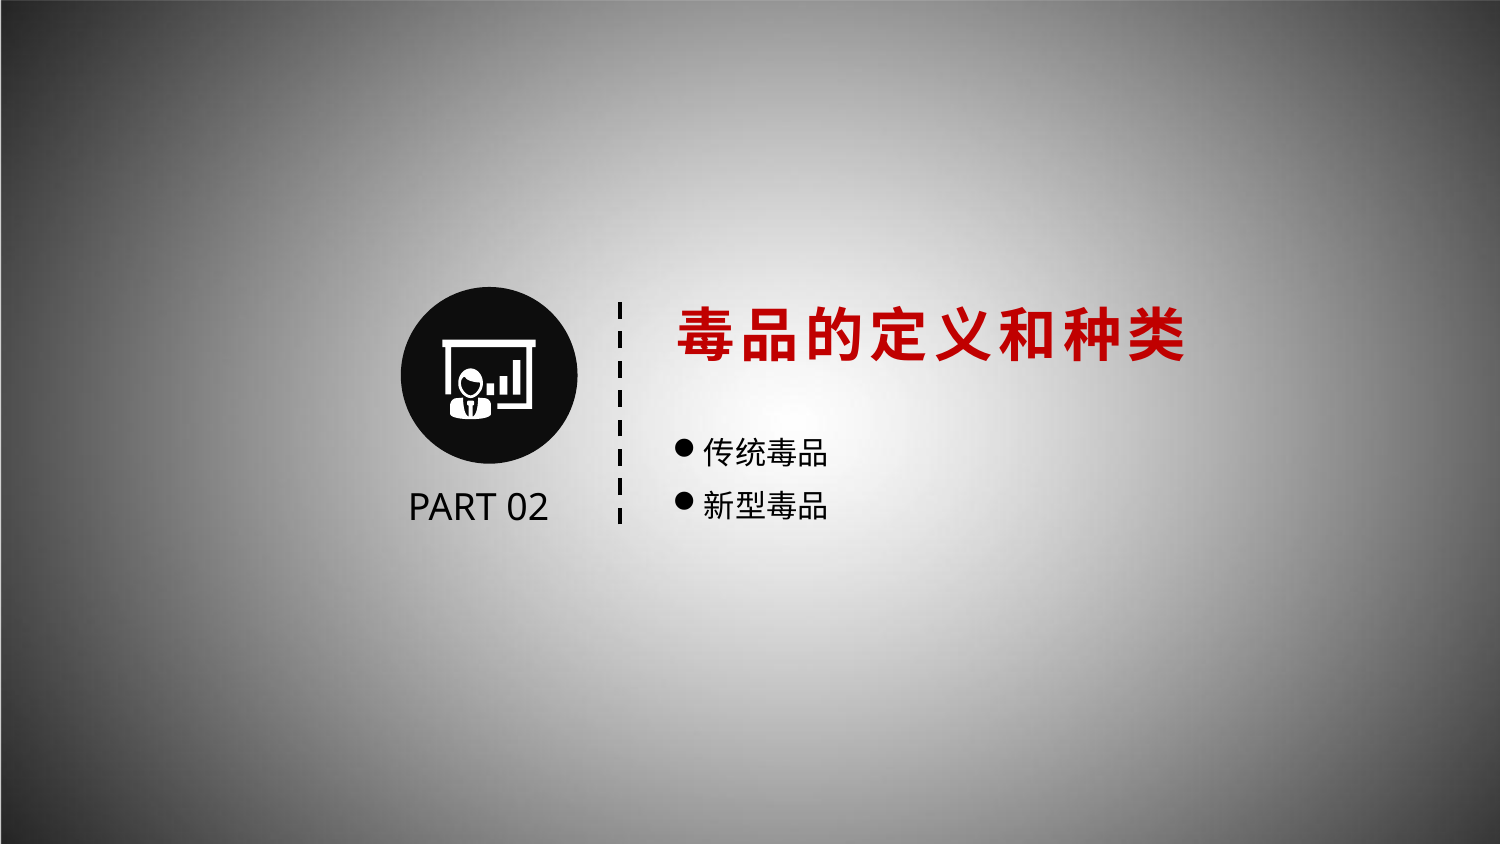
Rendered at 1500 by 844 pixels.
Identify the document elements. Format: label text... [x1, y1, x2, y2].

text_box 毒品的定义和种类 [661, 290, 1202, 376]
picture [2, 1, 1500, 844]
text_box 传统毒品 [672, 433, 1003, 471]
text_box PART 02 [408, 482, 572, 528]
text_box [400, 286, 578, 464]
text_box 新型毒品 [672, 486, 1003, 524]
